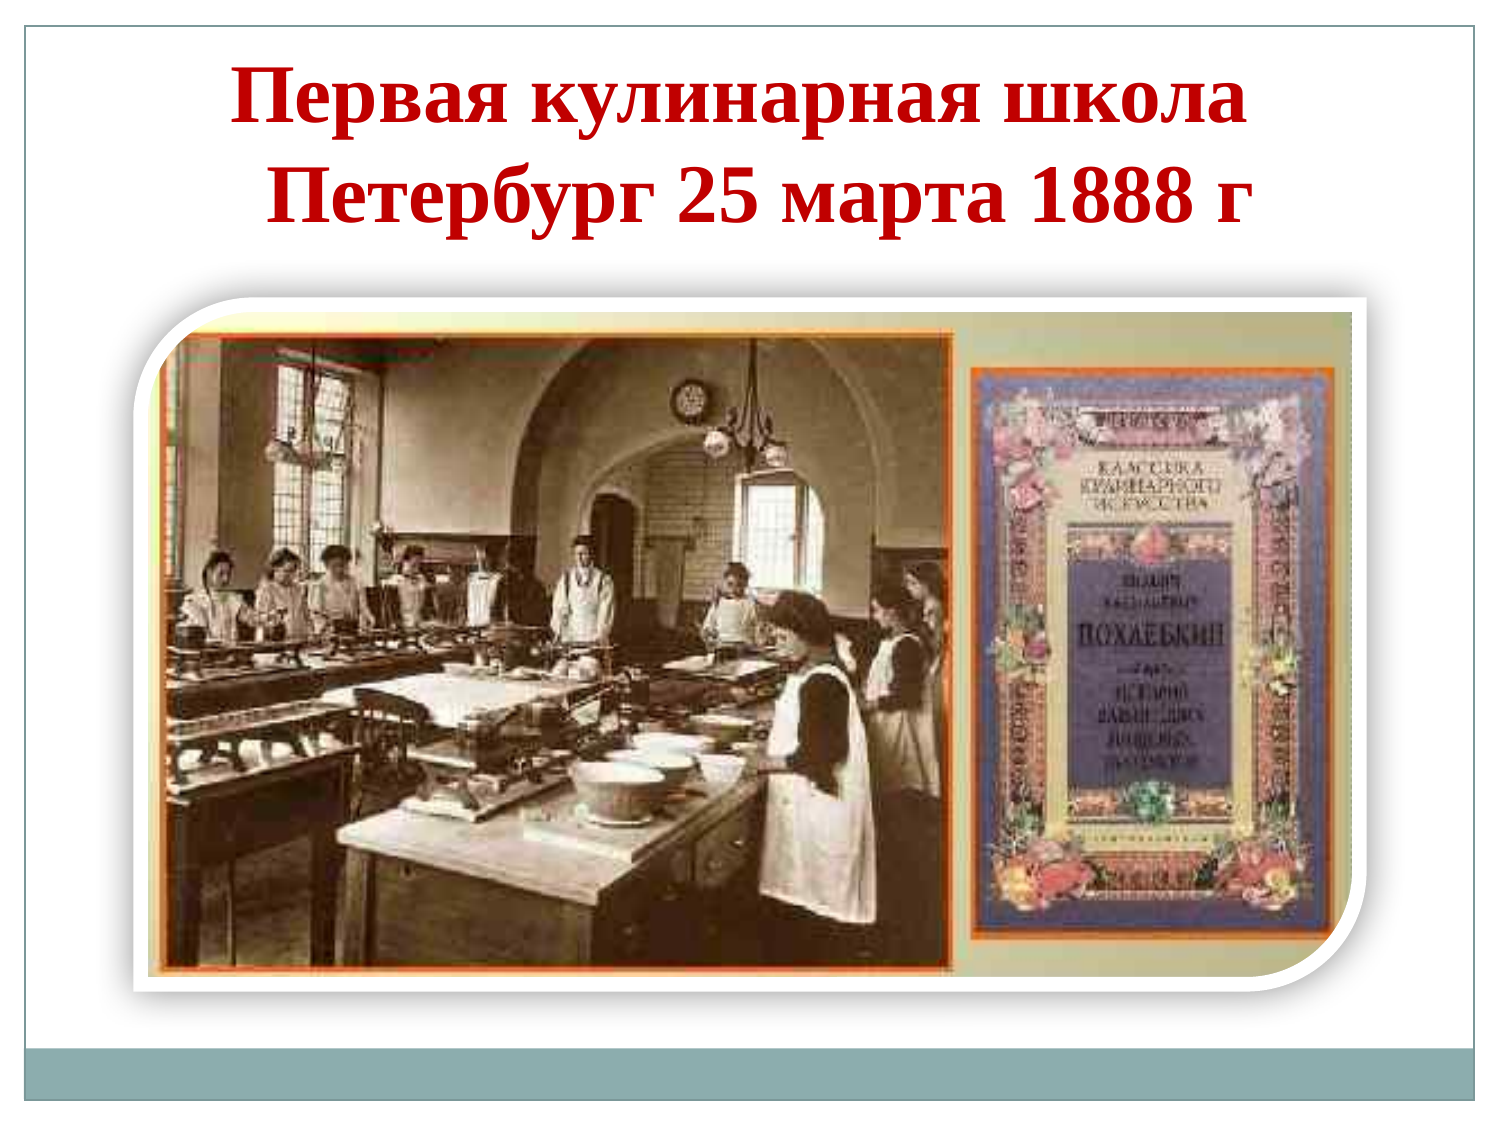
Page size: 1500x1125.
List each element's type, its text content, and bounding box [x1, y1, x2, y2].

title Первая кулинарная школа Петербург 25 марта 1888 г [0, 37, 1500, 247]
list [140, 304, 1360, 985]
